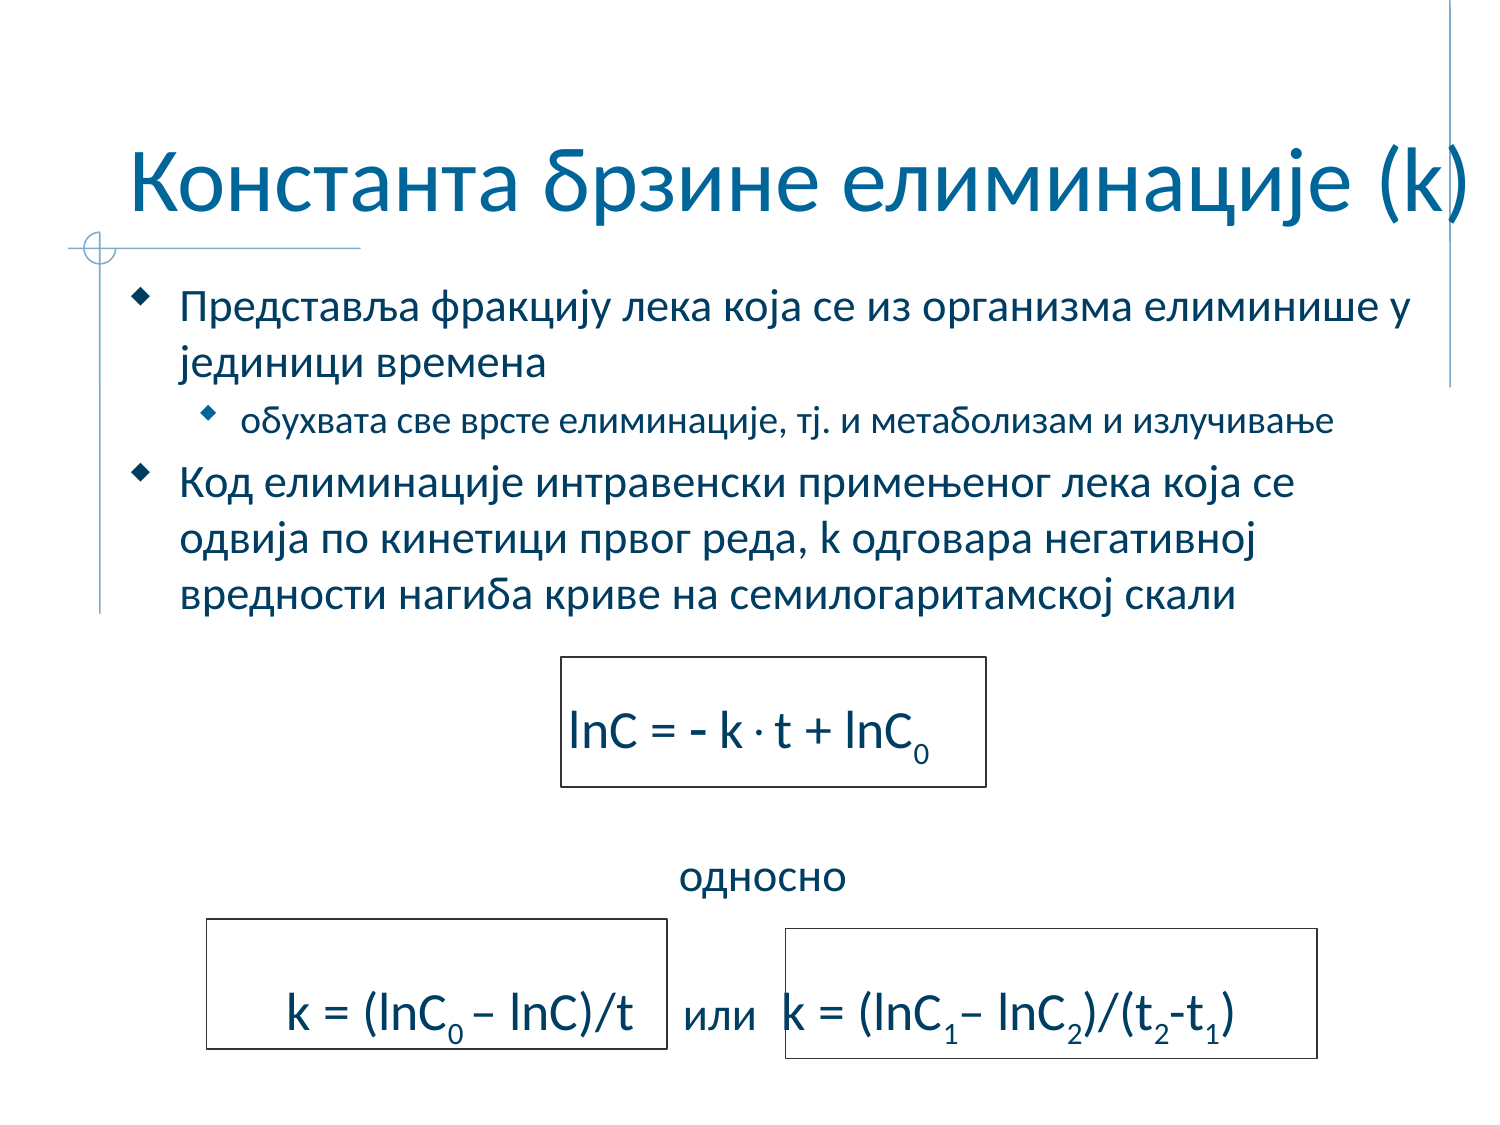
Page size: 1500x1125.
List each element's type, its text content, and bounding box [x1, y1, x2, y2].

text_box [785, 928, 1317, 1059]
text_box [206, 919, 668, 1050]
list Представља фракцију лека која се из организма елиминише у јединици времена обухвата све врсте елиминације, тј. и метаболизам и излучивање Код елиминације интравенски примењеног лека која се одвија по кинетици првог реда, k одговара негативној вредности нагиба криве на семилогаритамској скали lnC =  kt + lnC0 односно k = (lnC0 – lnC)/t или k = (lnC1– lnC2)/(t2-t1) [111, 266, 1436, 1059]
text_box [561, 656, 987, 787]
title Константа брзине елиминације (k) [113, 49, 1500, 238]
